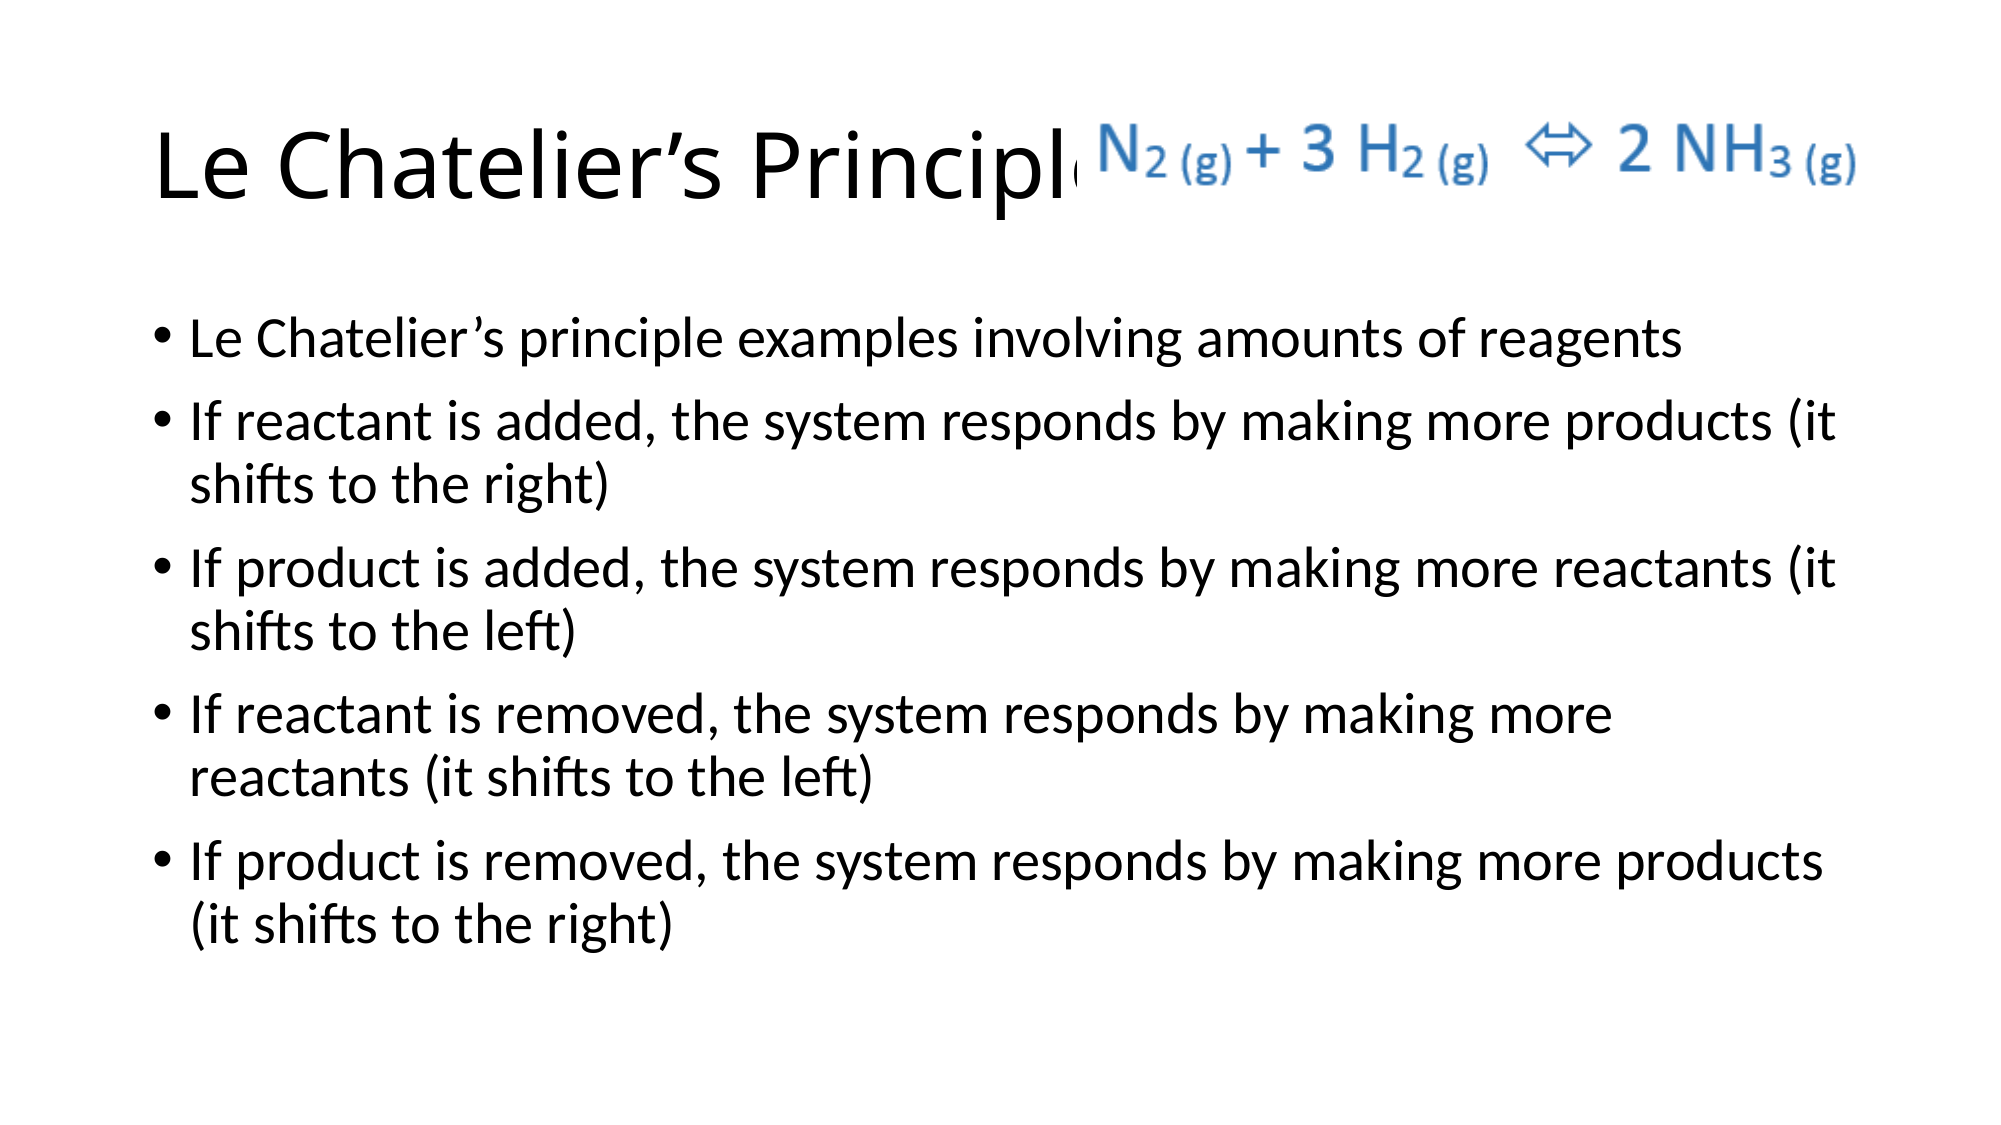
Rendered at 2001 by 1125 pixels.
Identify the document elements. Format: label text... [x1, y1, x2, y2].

list Le Chatelier’s principle examples involving amounts of reagents If reactant is added, the system responds by making more products (it shifts to the right) If product is added, the system responds by making more reactants (it shifts to the left) If reactant is removed, the system responds by making more reactants (it shifts to the left) If product is removed, the system responds by making more products (it shifts to the right) [137, 299, 1863, 1014]
picture [1077, 59, 1901, 260]
title Le Chatelier’s Principle [137, 59, 1863, 278]
